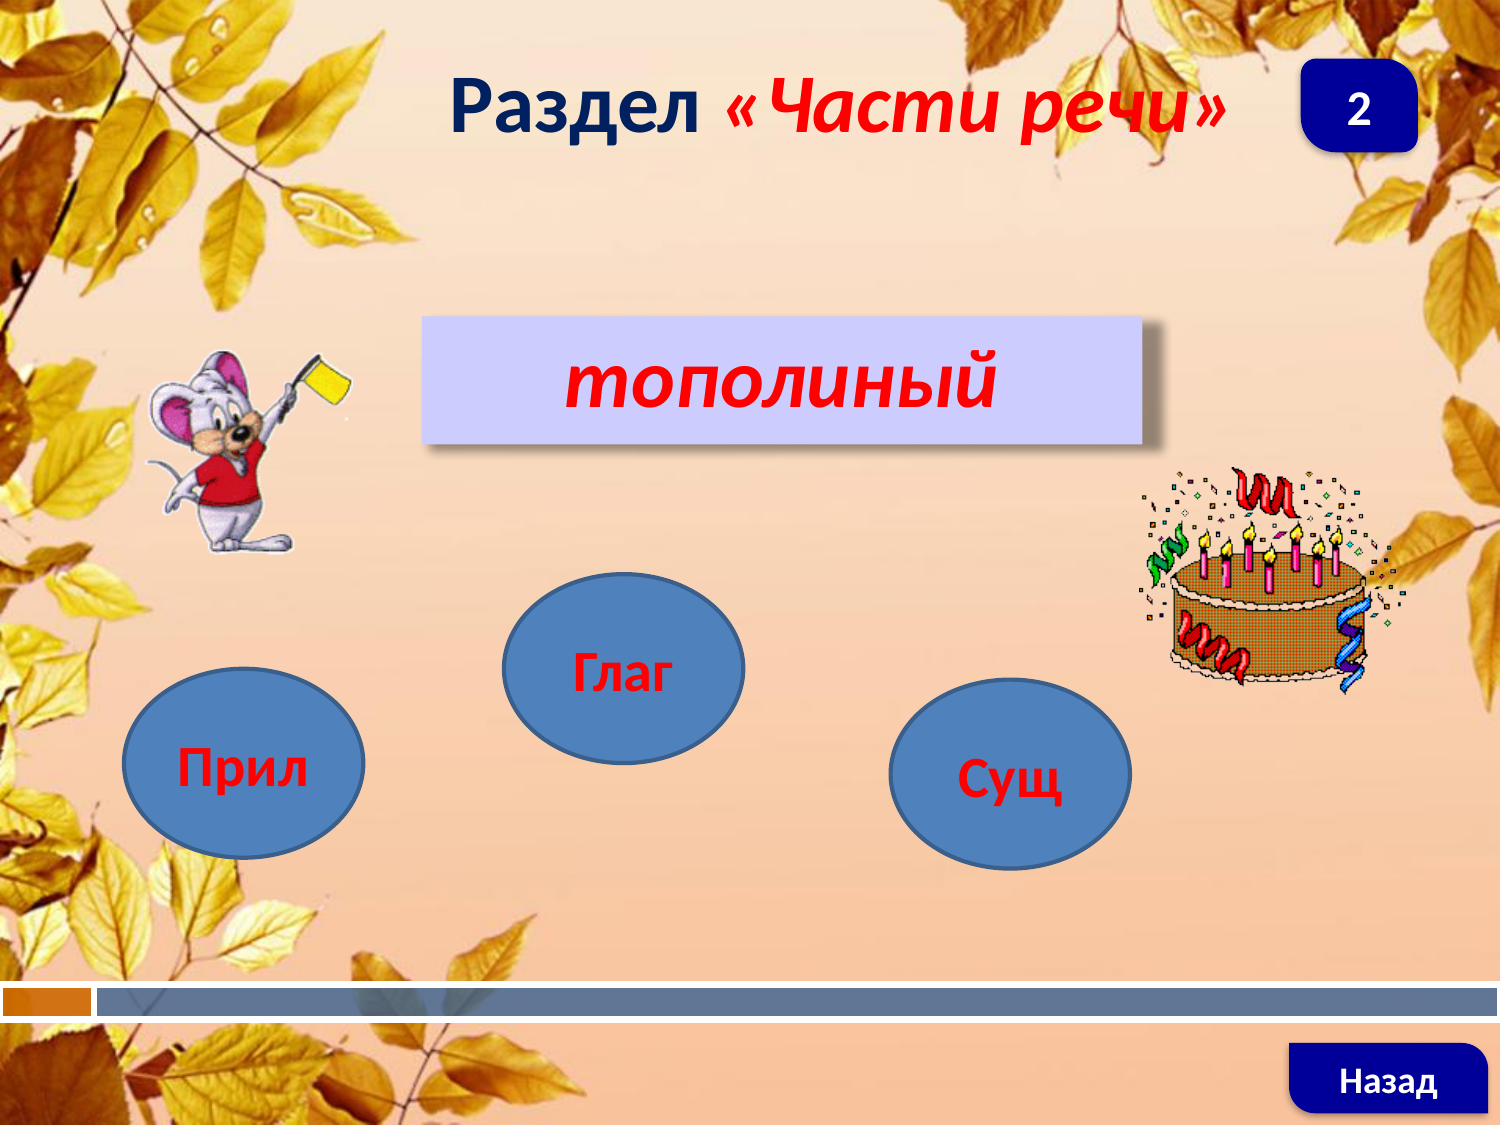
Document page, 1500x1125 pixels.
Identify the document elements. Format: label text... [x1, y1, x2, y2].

list тополиный [421, 316, 1143, 445]
text_box Сущ [888, 677, 1133, 871]
text_box Глаг [501, 572, 746, 766]
text_box Раздел «Части речи» [419, 46, 1266, 153]
text_box 2 [1300, 58, 1418, 153]
picture [0, 0, 1500, 982]
text_box [92, 982, 1500, 1022]
text_box Прил [121, 666, 366, 860]
text_box Назад [1289, 1042, 1489, 1114]
picture [0, 1022, 1500, 1125]
text_box [0, 982, 92, 1022]
